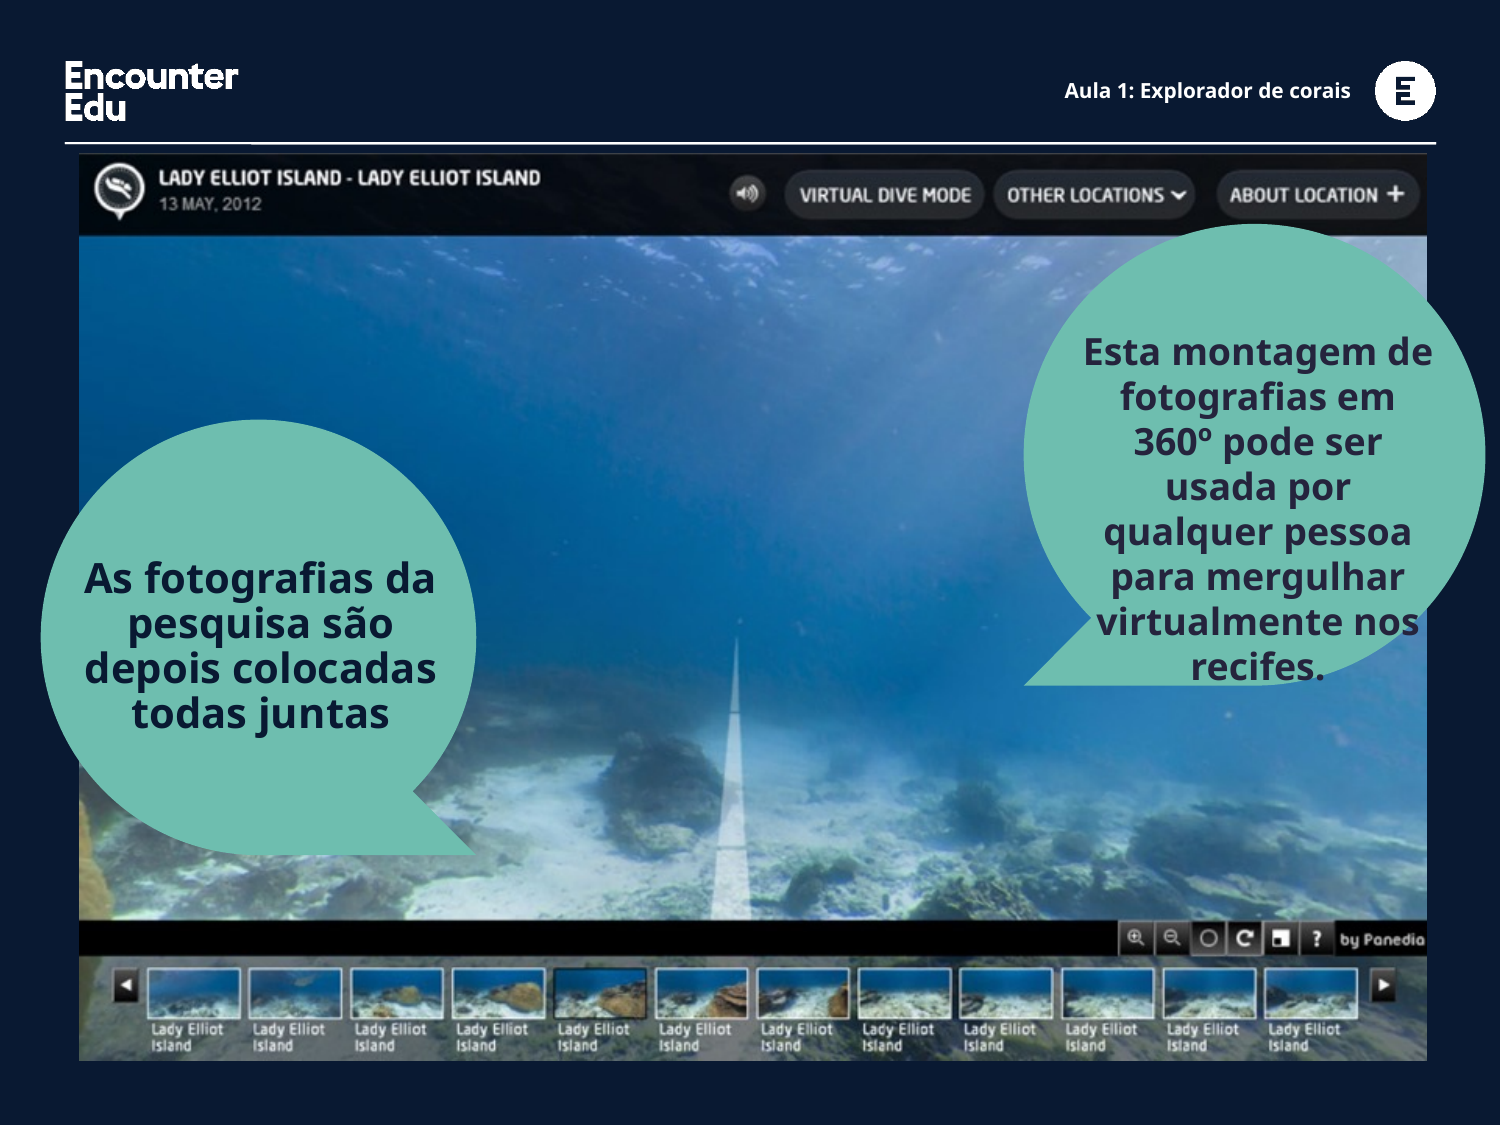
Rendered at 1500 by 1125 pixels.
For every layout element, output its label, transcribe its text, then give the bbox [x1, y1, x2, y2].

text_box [1023, 223, 1486, 692]
title Aula 1: Explorador de corais [749, 71, 1359, 113]
picture [1373, 58, 1437, 123]
picture [60, 58, 244, 123]
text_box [40, 419, 477, 866]
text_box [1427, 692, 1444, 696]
picture [79, 153, 1427, 1061]
